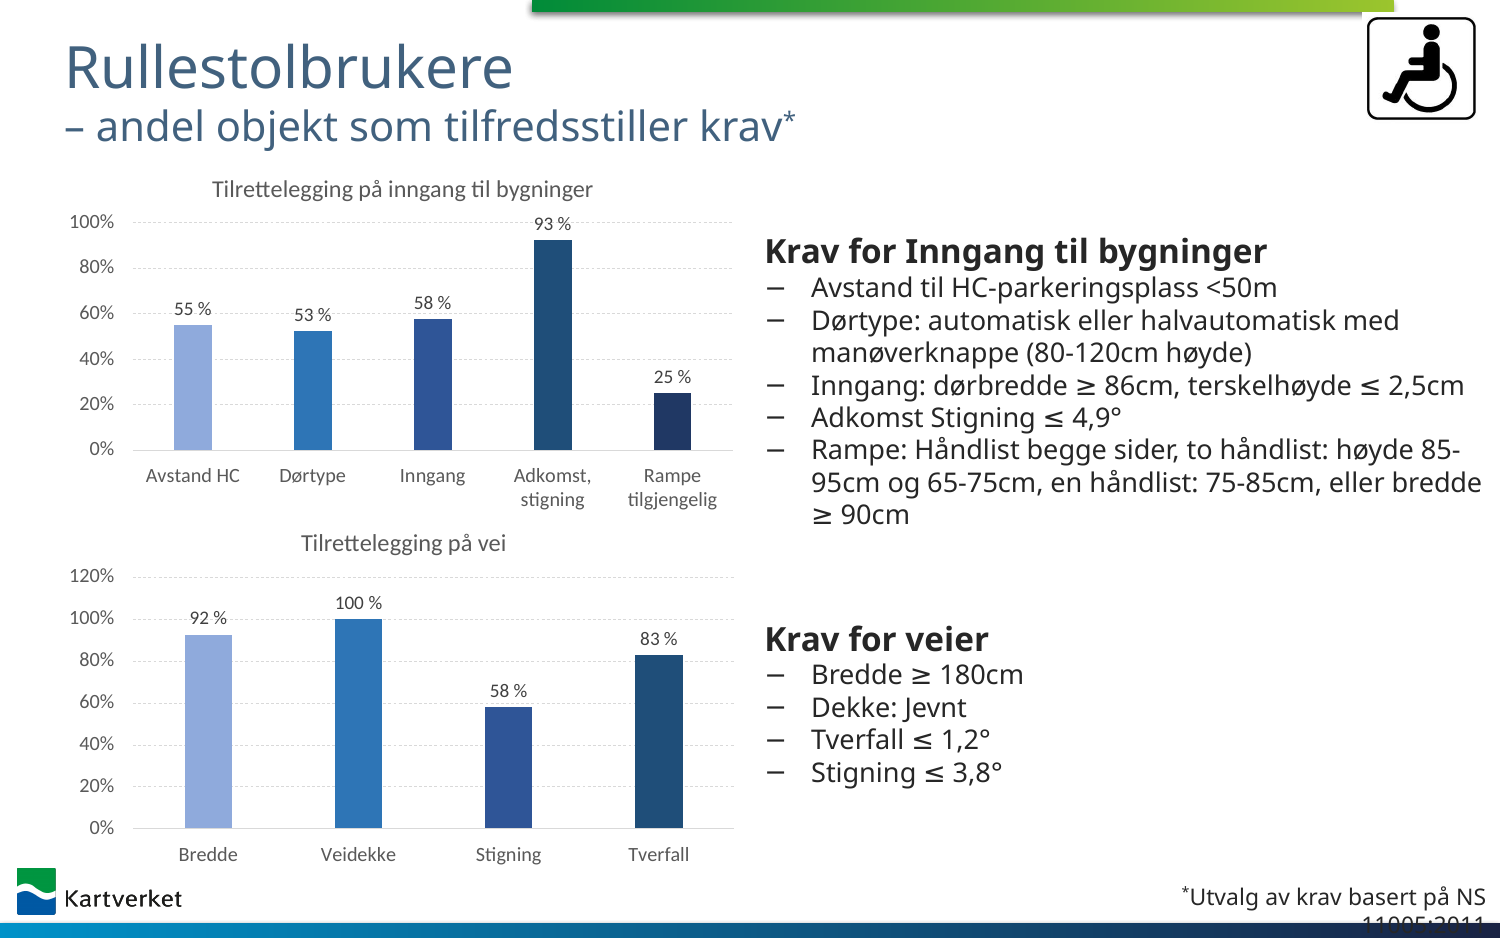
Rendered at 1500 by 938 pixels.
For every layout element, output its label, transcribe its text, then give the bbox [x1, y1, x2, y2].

text_box Rullestolbrukere – andel objekt som tilfredsstiller krav* [49, 25, 1431, 158]
text_box *Utvalg av krav basert på NS 11005:2011 [1068, 873, 1500, 938]
text_box Krav for Inngang til bygninger Avstand til HC-parkeringsplass <50m Dørtype: automatisk eller halvautomatisk med manøverknappe (80-120cm høyde) Inngang: dørbredde ≥ 86cm, terskelhøyde ≤ 2,5cm Adkomst Stigning ≤ 4,9° Rampe: Håndlist begge sider, to håndlist: høyde 85-95cm og 65-75cm, en håndlist: 75-85cm, eller bredde ≥ 90cm [749, 223, 1500, 538]
picture [62, 520, 746, 874]
picture [1362, 12, 1481, 126]
text_box Krav for veier Bredde ≥ 180cm Dekke: Jevnt Tverfall ≤ 1,2° Stigning ≤ 3,8° [749, 610, 1500, 795]
picture [62, 166, 744, 519]
